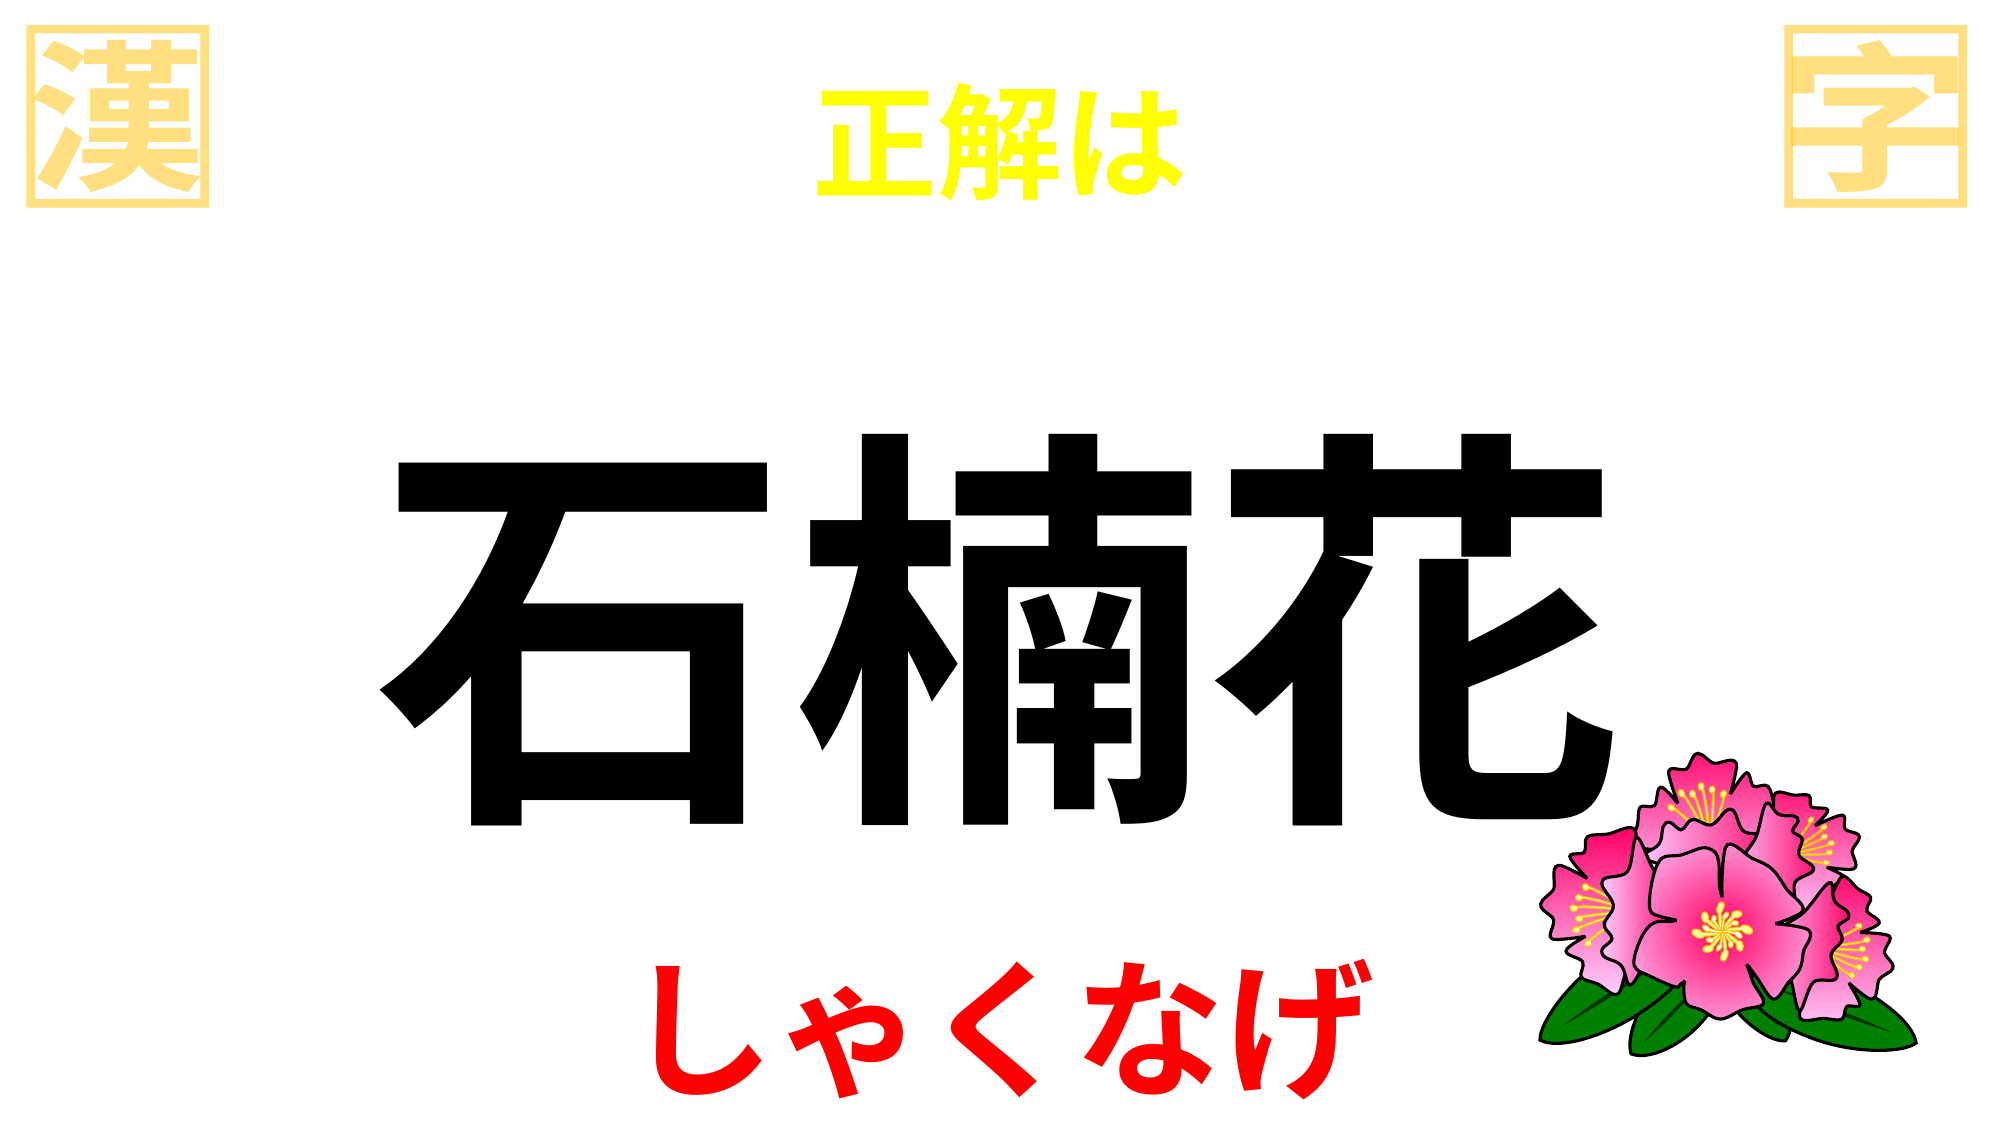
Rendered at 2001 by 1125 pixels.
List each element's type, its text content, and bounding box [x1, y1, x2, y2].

text_box しゃくなげ [0, 928, 2000, 1123]
text_box 正解は [0, 57, 2000, 222]
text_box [1525, 753, 1922, 1071]
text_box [26, 24, 210, 208]
text_box 石楠花 [359, 364, 1640, 880]
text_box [1784, 24, 1968, 208]
